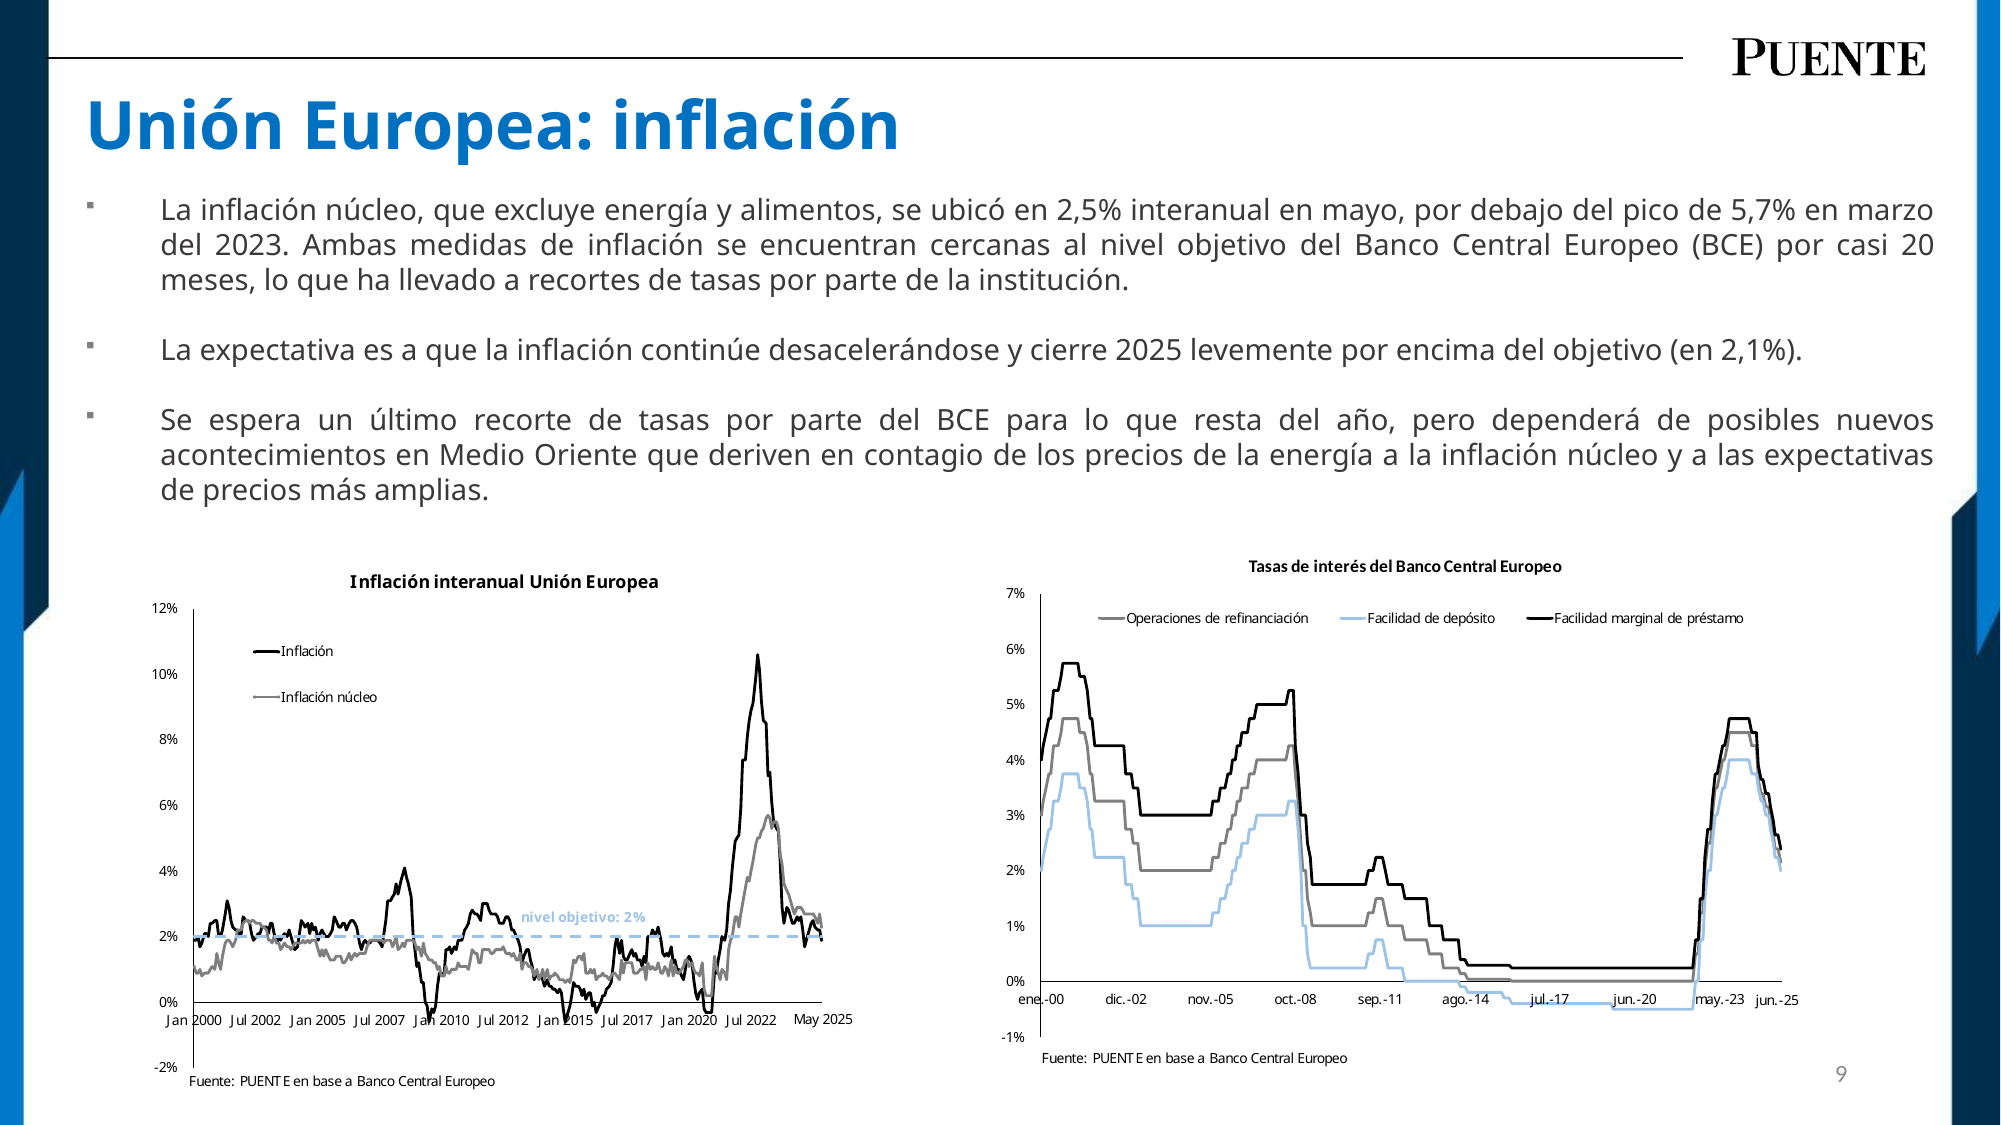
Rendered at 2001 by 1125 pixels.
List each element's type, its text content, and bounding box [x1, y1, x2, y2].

slide_number 9 [1412, 1042, 1863, 1103]
text_box Unión Europea: inflación [83, 80, 1900, 163]
picture [0, 0, 2001, 1125]
text_box La inflación núcleo, que excluye energía y alimentos, se ubicó en 2,5% interanual en mayo, por debajo del pico de 5,7% en marzo del 2023. Ambas medidas de inflación se encuentran cercanas al nivel objetivo del Banco Central Europeo (BCE) por casi 20 meses, lo que ha llevado a recortes de tasas por parte de la institución. La expectativa es a que la inflación continúe desacelerándose y cierre 2025 levemente por encima del objetivo (en 2,1%). Se espera un último recorte de tasas por parte del BCE para lo que resta del año, pero dependerá de posibles nuevos acontecimientos en Medio Oriente que deriven en contagio de los precios de la energía a la inflación núcleo y a las expectativas de precios más amplias. [83, 189, 1937, 506]
